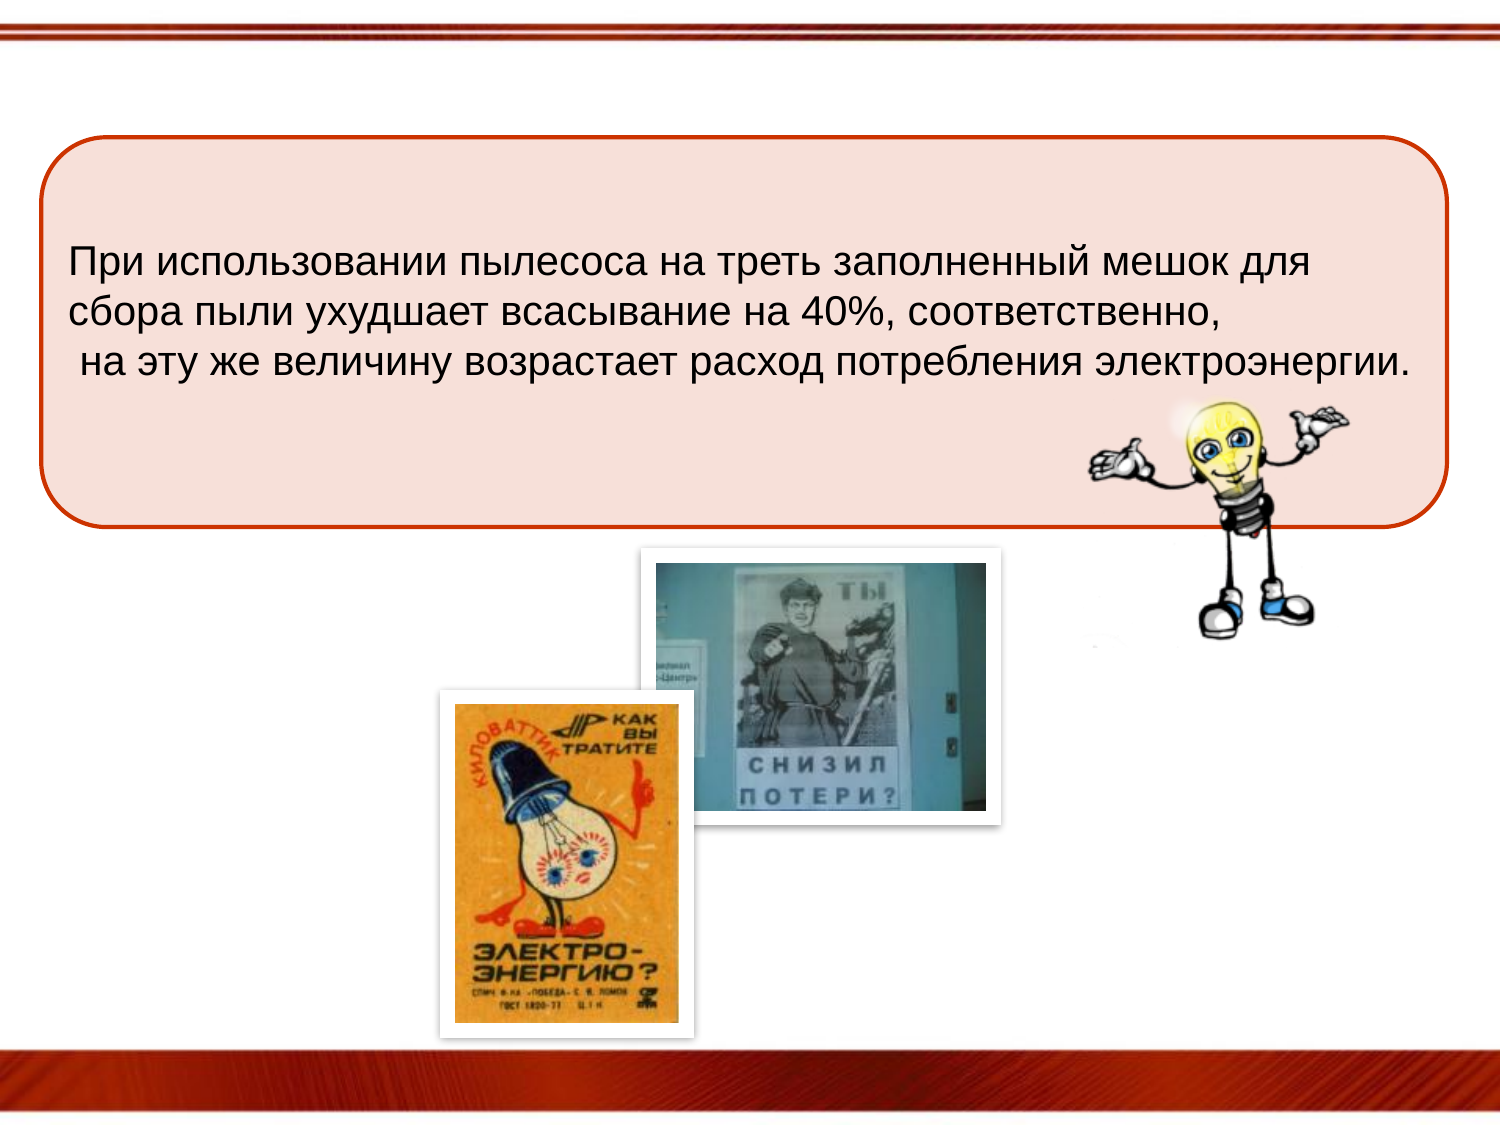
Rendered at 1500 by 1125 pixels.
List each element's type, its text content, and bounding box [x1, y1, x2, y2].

text_box [39, 135, 1450, 530]
text_box При использовании пылесоса на треть заполненный мешок для сбора пыли ухудшает всасывание на 40%, соответственно, на эту же величину возрастает расход потребления электроэнергии. [53, 225, 1436, 391]
picture [0, 0, 1500, 1125]
